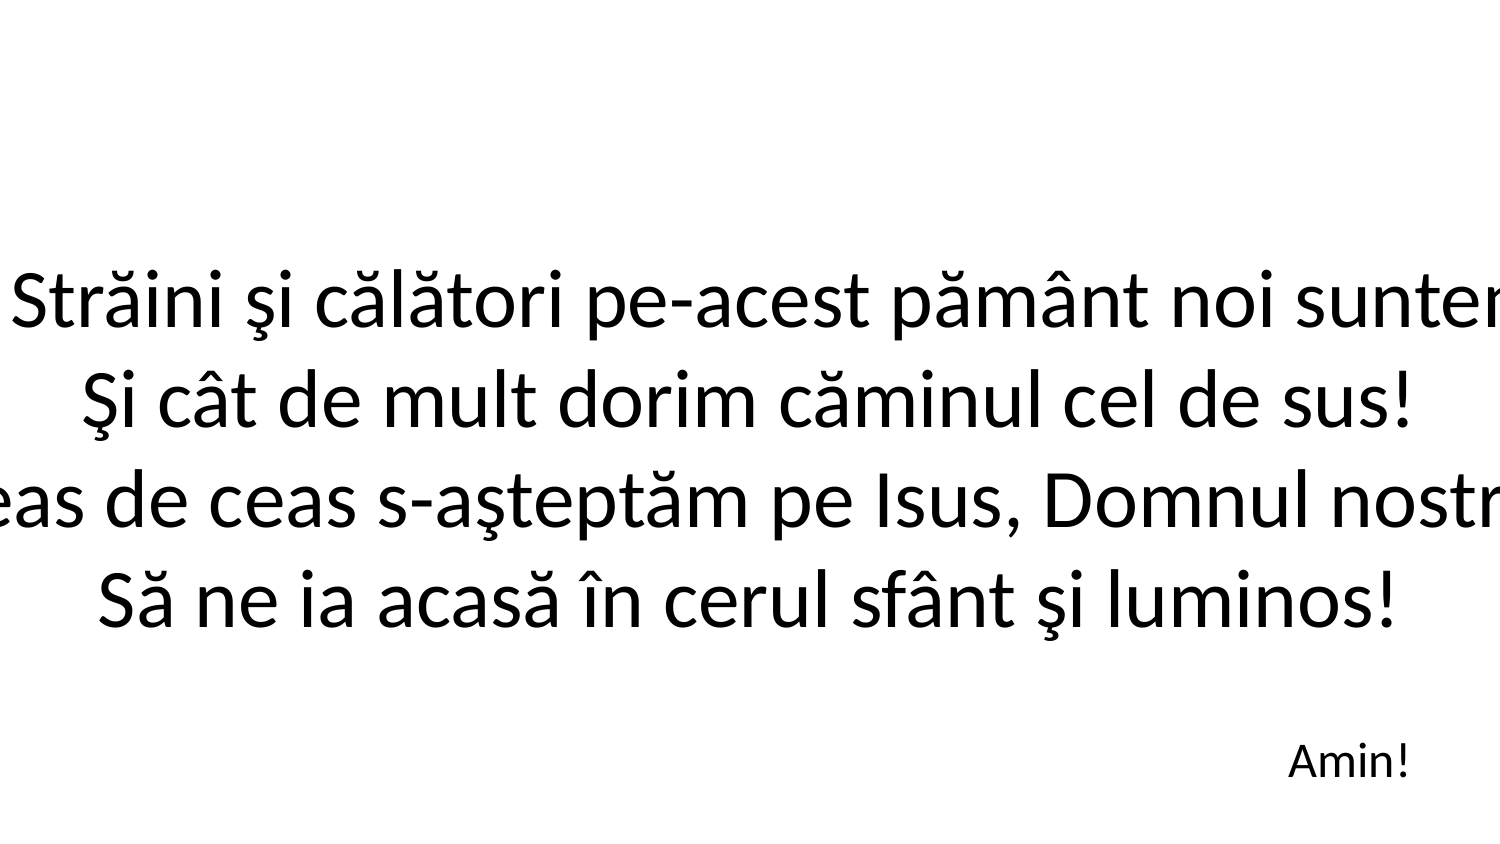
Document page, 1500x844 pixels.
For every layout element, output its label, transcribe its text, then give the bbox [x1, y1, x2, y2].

text_box Amin! [1273, 674, 1427, 795]
text_box 4. Străini şi călători pe-acest pământ noi suntem, Şi cât de mult dorim căminul cel de sus! Ceas de ceas s-aşteptăm pe Isus, Domnul nostru, Să ne ia acasă în cerul sfânt şi luminos! [0, 192, 1500, 652]
